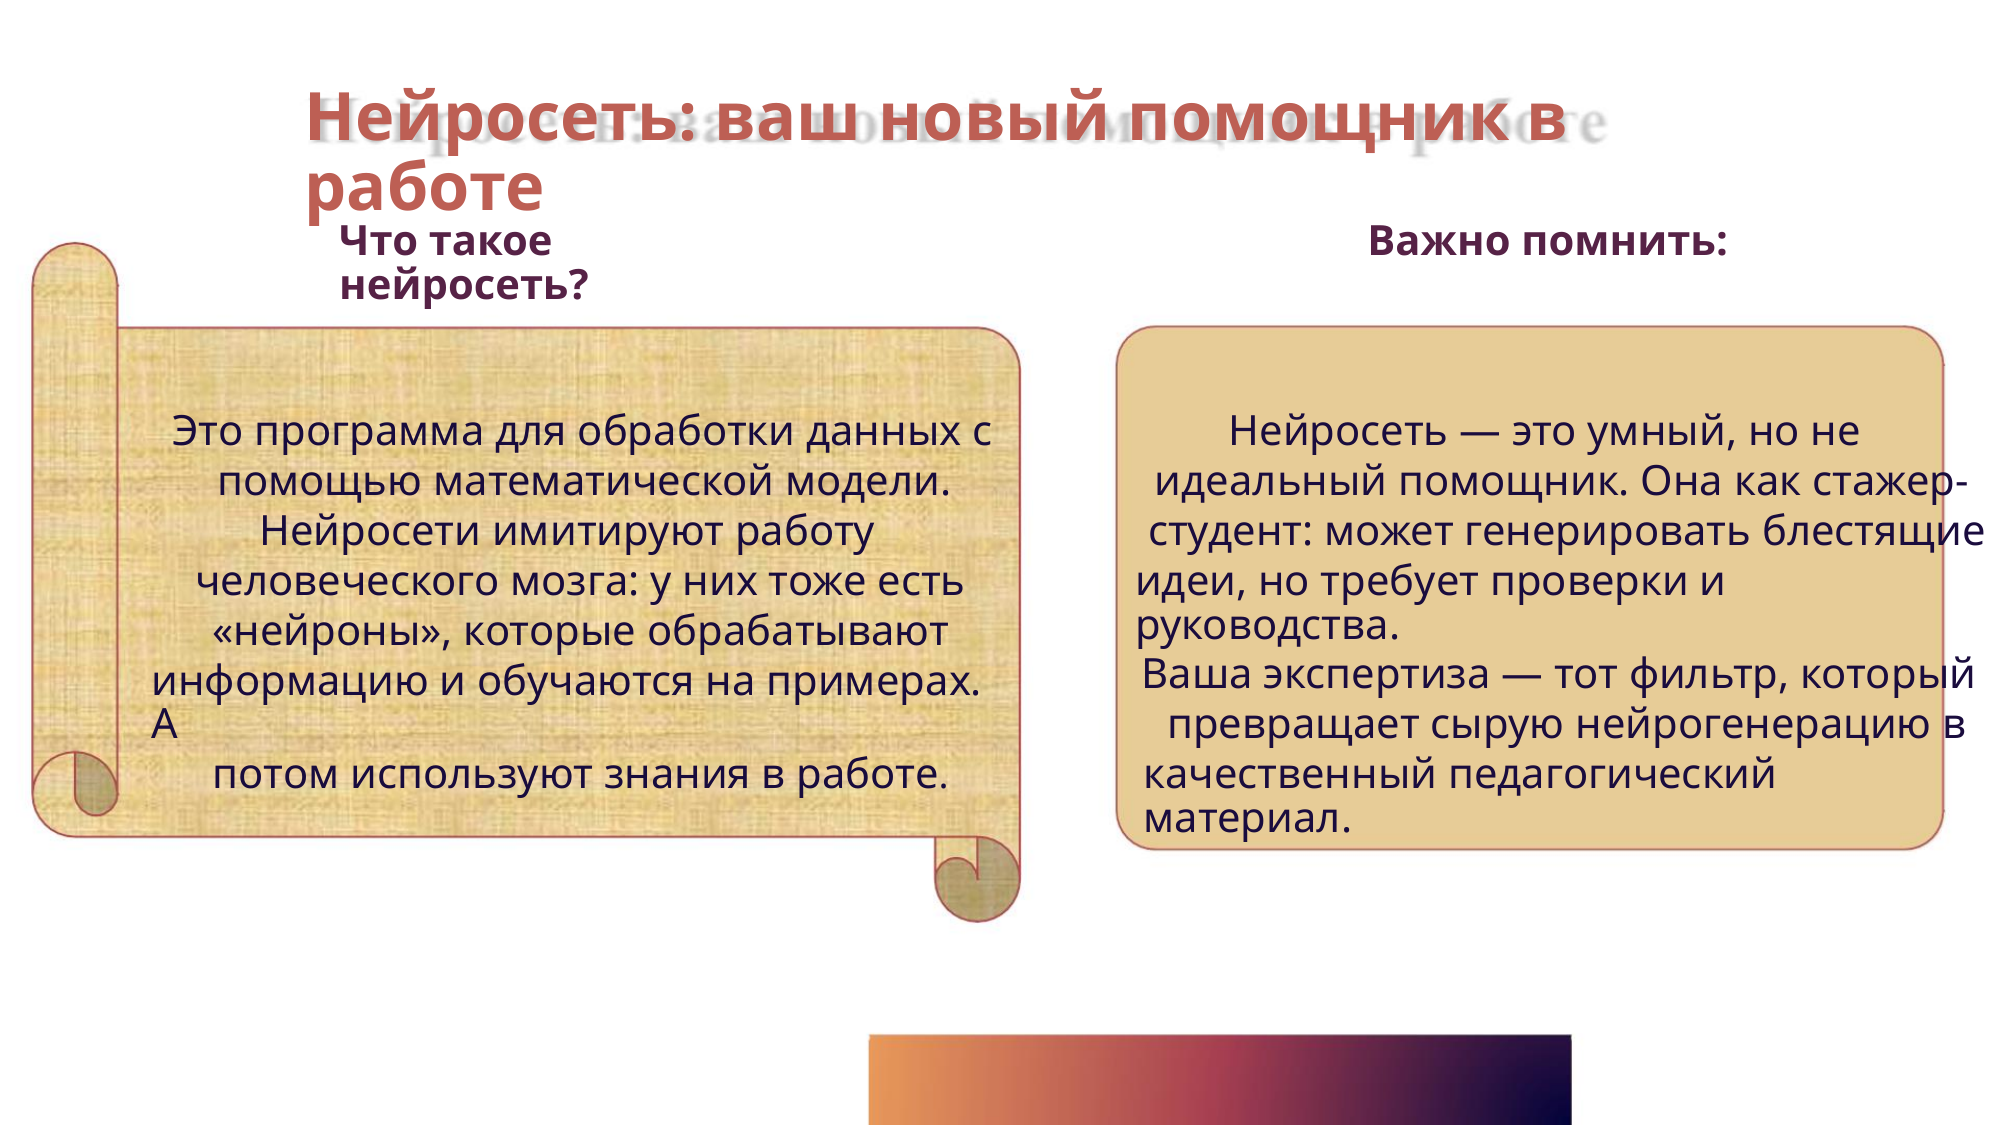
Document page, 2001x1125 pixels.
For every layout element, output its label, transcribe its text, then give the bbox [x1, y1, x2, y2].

text_box Важно помнить: [1367, 220, 1742, 265]
text_box Нейросеть — это умный, но не идеальный помощник. Она как стажер- студент: может генерировать блестящие идеи, но требует проверки и руководства. Ваша экспертиза — тот фильтр, который превращает сырую нейрогенерацию в качественный педагогический материал. [1135, 410, 1990, 841]
text_box [0, 0, 2000, 1125]
text_box Нейросеть: ваш новый помощник в работе [304, 84, 1804, 224]
text_box Что такое нейросеть? [339, 220, 810, 308]
text_box Это программа для обработки данных с помощью математической модели. Нейросети имитируют работу человеческого мозга: у них тоже есть «нейроны», которые обрабатывают информацию и обучаются на примерах. А потом используют знания в работе. [151, 410, 1013, 798]
